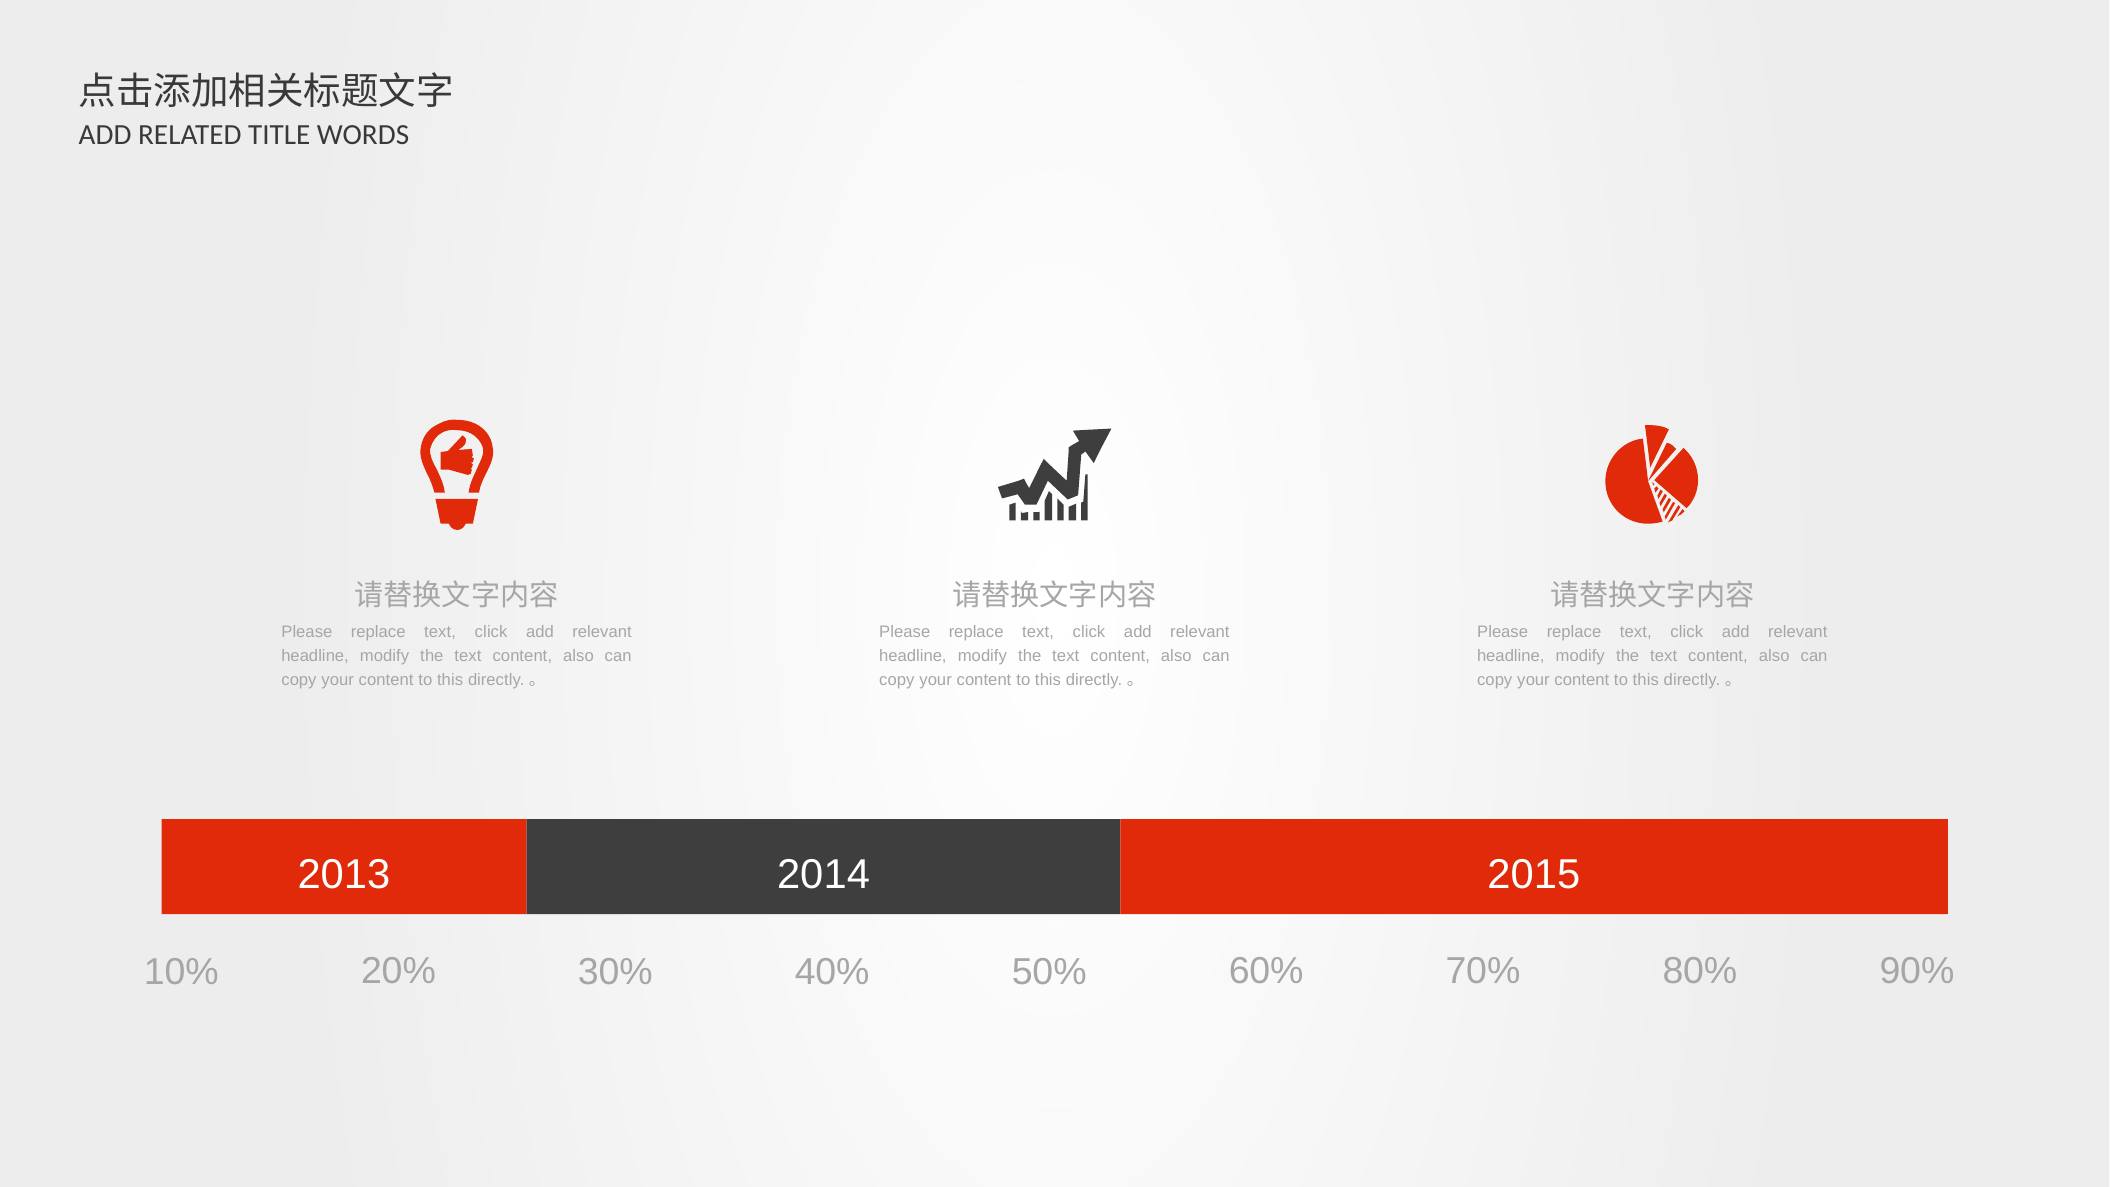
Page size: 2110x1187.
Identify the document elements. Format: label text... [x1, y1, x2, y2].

text_box 50% [997, 930, 1102, 1000]
text_box [1009, 502, 1016, 521]
picture [0, 0, 2110, 1187]
text_box [435, 498, 479, 530]
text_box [864, 561, 1245, 698]
text_box 10% [129, 930, 234, 1000]
text_box 80% [1647, 929, 1753, 999]
text_box [1020, 510, 1029, 521]
text_box [997, 428, 1112, 505]
text_box 2013 [161, 818, 526, 915]
text_box [1667, 505, 1685, 523]
text_box [1081, 474, 1088, 521]
text_box [1654, 447, 1699, 509]
text_box [1044, 491, 1053, 521]
text_box [1033, 510, 1040, 521]
text_box 30% [563, 930, 668, 1000]
text_box ADD RELATED TITLE WORDS [62, 107, 426, 159]
text_box 40% [780, 930, 885, 999]
text_box [1068, 503, 1077, 521]
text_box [266, 561, 647, 698]
text_box 90% [1864, 929, 1970, 999]
text_box [1644, 425, 1669, 468]
text_box [1605, 438, 1677, 524]
text_box [1057, 498, 1064, 521]
text_box 70% [1430, 929, 1536, 999]
text_box 2015 [1119, 818, 1949, 915]
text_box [1462, 561, 1843, 698]
text_box [420, 419, 494, 493]
text_box 60% [1213, 929, 1319, 999]
text_box 20% [346, 929, 451, 999]
text_box 点击添加相关标题文字 [62, 59, 470, 121]
text_box 2014 [526, 818, 1119, 915]
